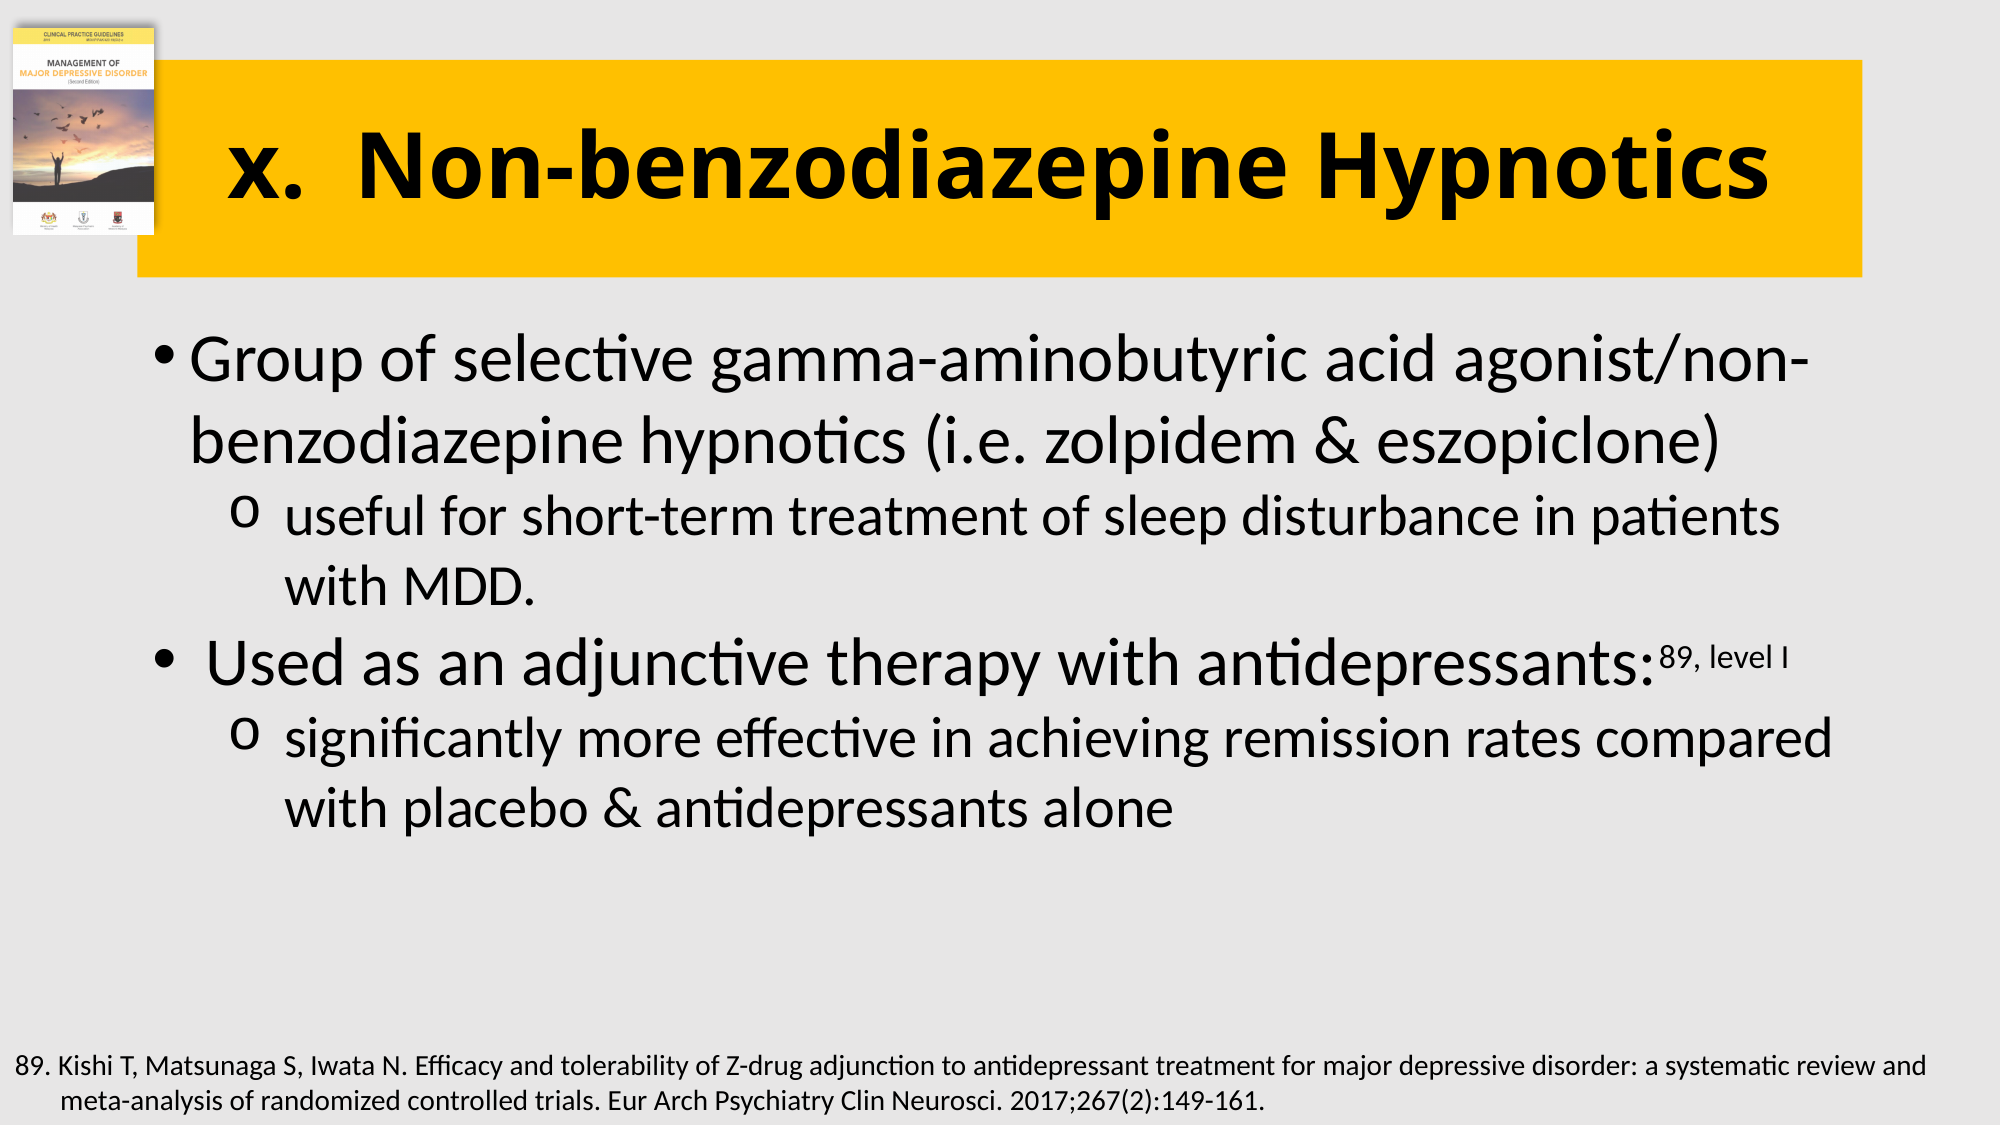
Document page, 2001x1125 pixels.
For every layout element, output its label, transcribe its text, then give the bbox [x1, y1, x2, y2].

title x. Non-benzodiazepine Hypnotics [137, 59, 1863, 277]
text_box 89. Kishi T, Matsunaga S, Iwata N. Efficacy and tolerability of Z-drug adjunction to antidepressant treatment for major depressive disorder: a systematic review and meta-analysis of randomized controlled trials. Eur Arch Psychiatry Clin Neurosci. 2017;267(2):149-161. [0, 1039, 2000, 1124]
list Group of selective gamma-aminobutyric acid agonist/non-benzodiazepine hypnotics (i.e. zolpidem & eszopiclone) useful for short-term treatment of sleep disturbance in patients with MDD. Used as an adjunctive therapy with antidepressants:89, level I significantly more effective in achieving remission rates compared with placebo & antidepressants alone [137, 277, 1863, 939]
picture [13, 28, 154, 235]
